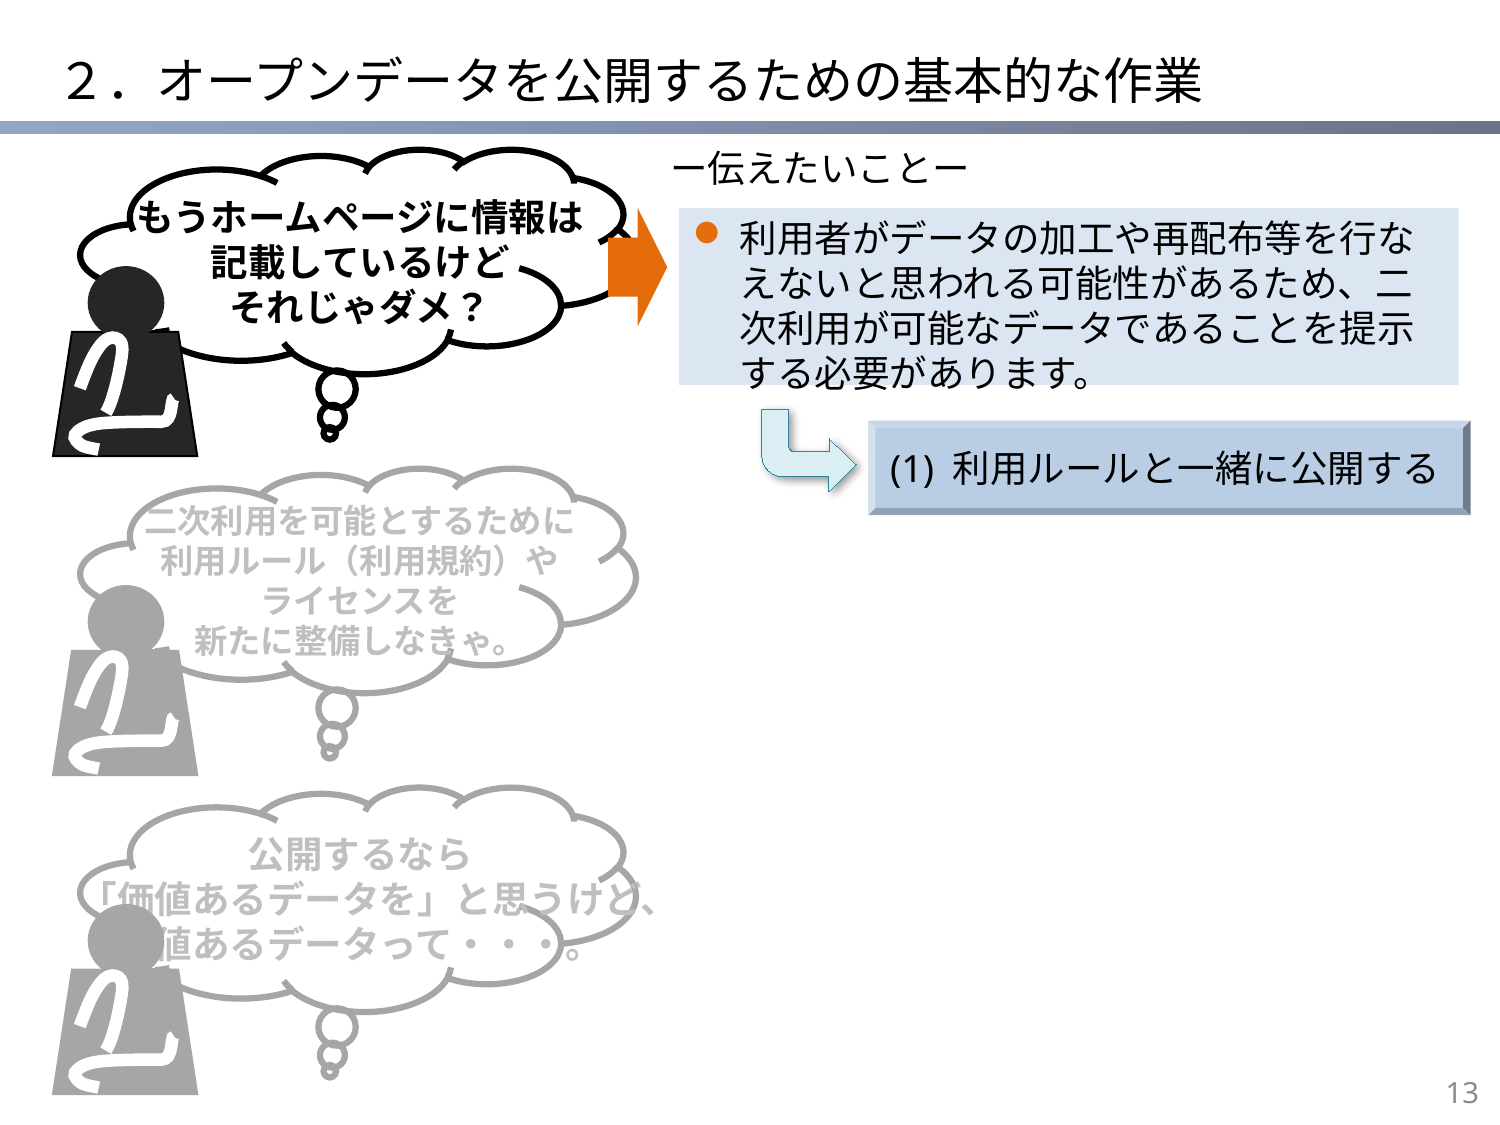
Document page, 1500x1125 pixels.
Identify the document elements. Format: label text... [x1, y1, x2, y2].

text_box ー伝えたいことー [655, 137, 1117, 197]
text_box [52, 267, 198, 457]
text_box [52, 904, 198, 1094]
text_box [607, 207, 669, 327]
text_box [198, 339, 533, 441]
text_box [870, 421, 1469, 427]
text_box 公開するなら 「価値あるデータを」と思うけど、 価値あるデータって・・・。 [52, 821, 669, 977]
slide_number 12 [1411, 1070, 1495, 1118]
text_box [869, 421, 875, 514]
text_box もうホームページに情報は 記載しているけど それじゃダメ？ [52, 183, 669, 339]
text_box 二次利用を可能とするために 利用ルール（利用規約）や ライセンスを 新たに整備しなきゃ。 [52, 502, 669, 658]
text_box [198, 977, 532, 1079]
text_box [52, 586, 198, 776]
title ２．オープンデータを公開するための基本的な作業 [41, 48, 1459, 119]
text_box [153, 786, 597, 821]
text_box [153, 467, 596, 502]
text_box (1) 利用ルールと一緒に公開する [868, 420, 1471, 516]
text_box 利用者がデータの加工や再配布等を行なえないと思われる可能性があるため、二次利用が可能なデータであることを提示する必要があります。 [678, 207, 1460, 386]
text_box [198, 658, 533, 760]
text_box [761, 409, 857, 492]
text_box [153, 148, 596, 183]
